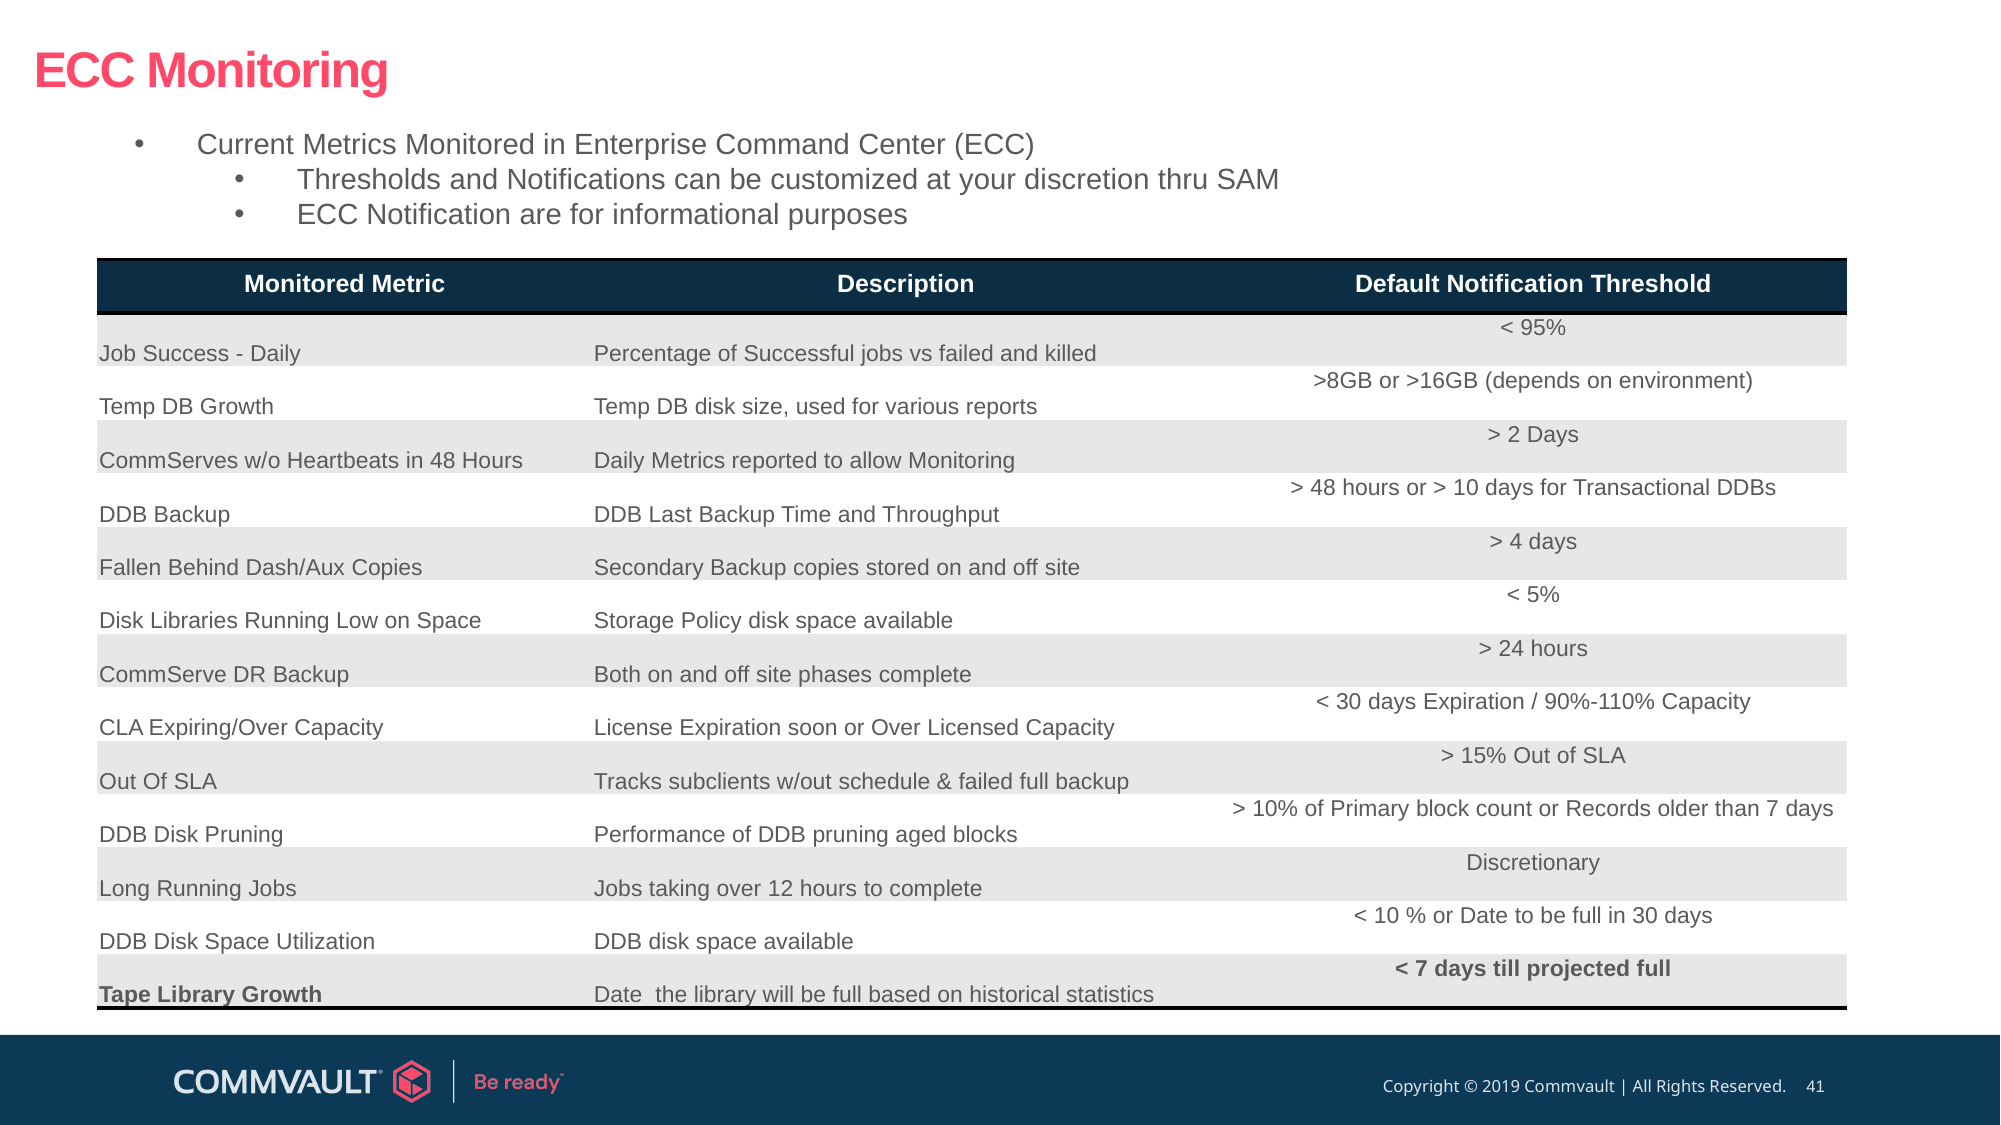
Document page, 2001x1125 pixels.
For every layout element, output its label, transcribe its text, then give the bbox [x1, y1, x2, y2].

table_cell Percentage of Successful jobs vs failed and killed [592, 315, 1220, 366]
table_cell Performance of DDB pruning aged blocks [592, 794, 1220, 847]
table_cell Out Of SLA [97, 741, 592, 794]
table_cell > 4 days [1220, 527, 1847, 580]
table_cell < 5% [1220, 580, 1847, 634]
table_cell DDB Backup [97, 473, 592, 527]
picture [174, 1060, 564, 1103]
table_cell Temp DB Growth [97, 366, 592, 420]
table_cell Storage Policy disk space available [592, 580, 1220, 634]
table_cell License Expiration soon or Over Licensed Capacity [592, 687, 1220, 741]
table_cell > 15% Out of SLA [1220, 741, 1847, 794]
table_cell Daily Metrics reported to allow Monitoring [592, 420, 1220, 473]
table_cell Fallen Behind Dash/Aux Copies [97, 527, 592, 580]
table_header Description [592, 261, 1220, 311]
table_cell Long Running Jobs [97, 847, 592, 901]
table_cell Job Success - Daily [97, 315, 592, 366]
table_cell DDB disk space available [592, 901, 1220, 954]
table_cell >8GB or >16GB (depends on environment) [1220, 366, 1847, 420]
text_box Current Metrics Monitored in Enterprise Command Center (ECC) Thresholds and Notifications can be customized at your discretion thru SAM ECC Notification are for informational purposes [119, 118, 1825, 238]
table_header Monitored Metric [97, 261, 592, 311]
table_cell Date the library will be full based on historical statistics [592, 954, 1220, 1006]
table_cell DDB Disk Pruning [97, 794, 592, 847]
slide_number 41 [1790, 1051, 1825, 1097]
table_cell > 48 hours or > 10 days for Transactional DDBs [1220, 473, 1847, 527]
table_cell > 10% of Primary block count or Records older than 7 days [1220, 794, 1847, 847]
table_cell Both on and off site phases complete [592, 634, 1220, 687]
table_cell Tracks subclients w/out schedule & failed full backup [592, 741, 1220, 794]
table_cell Discretionary [1220, 847, 1847, 901]
table_cell CLA Expiring/Over Capacity [97, 687, 592, 741]
table_cell Jobs taking over 12 hours to complete [592, 847, 1220, 901]
table_cell < 10 % or Date to be full in 30 days [1220, 901, 1847, 954]
table_cell < 95% [1220, 315, 1847, 366]
table_cell DDB Last Backup Time and Throughput [592, 473, 1220, 527]
table_header Default Notification Threshold [1220, 261, 1847, 311]
table_cell > 2 Days [1220, 420, 1847, 473]
table_cell < 7 days till projected full [1220, 954, 1847, 1006]
table_cell Secondary Backup copies stored on and off site [592, 527, 1220, 580]
table_cell CommServe DR Backup [97, 634, 592, 687]
table_cell > 24 hours [1220, 634, 1847, 687]
table_cell < 30 days Expiration / 90%-110% Capacity [1220, 687, 1847, 741]
table_cell CommServes w/o Heartbeats in 48 Hours [97, 420, 592, 473]
table_cell Temp DB disk size, used for various reports [592, 366, 1220, 420]
table_cell Disk Libraries Running Low on Space [97, 580, 592, 634]
table_cell Tape Library Growth [97, 954, 592, 1006]
table_cell DDB Disk Space Utilization [97, 901, 592, 954]
title ECC Monitoring [33, 28, 1684, 99]
